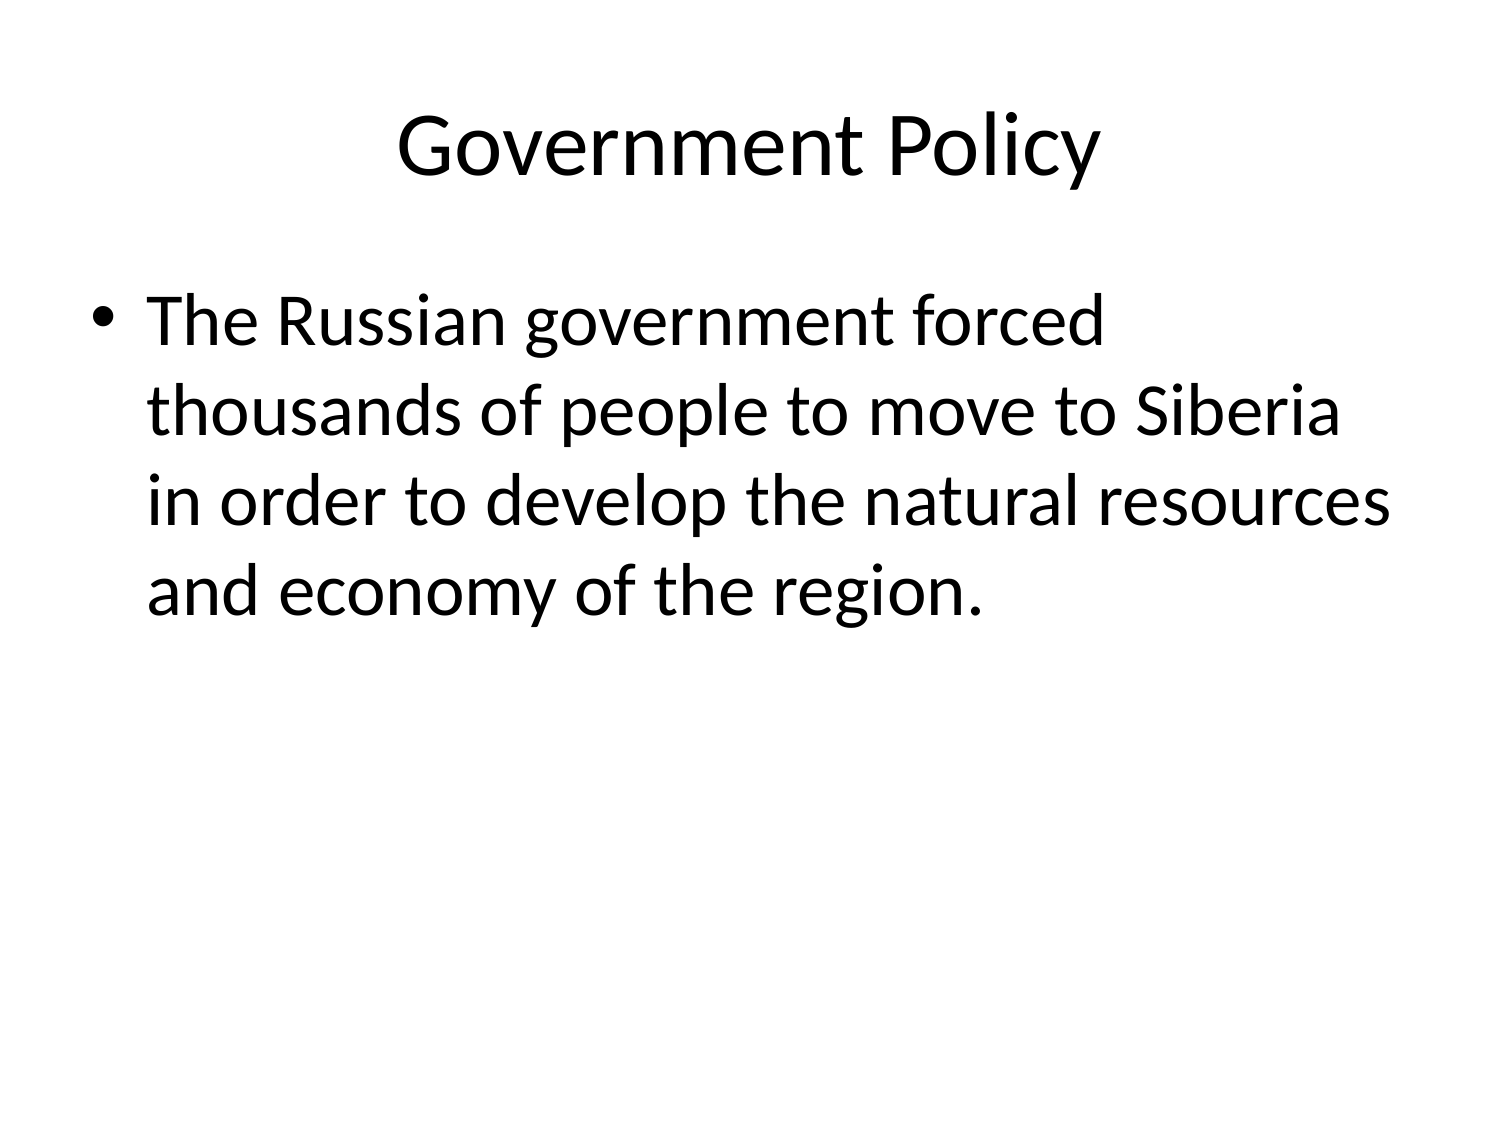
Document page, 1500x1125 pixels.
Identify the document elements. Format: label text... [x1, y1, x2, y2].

title Government Policy [75, 45, 1425, 233]
list The Russian government forced thousands of people to move to Siberia in order to develop the natural resources and economy of the region. [75, 262, 1425, 1005]
